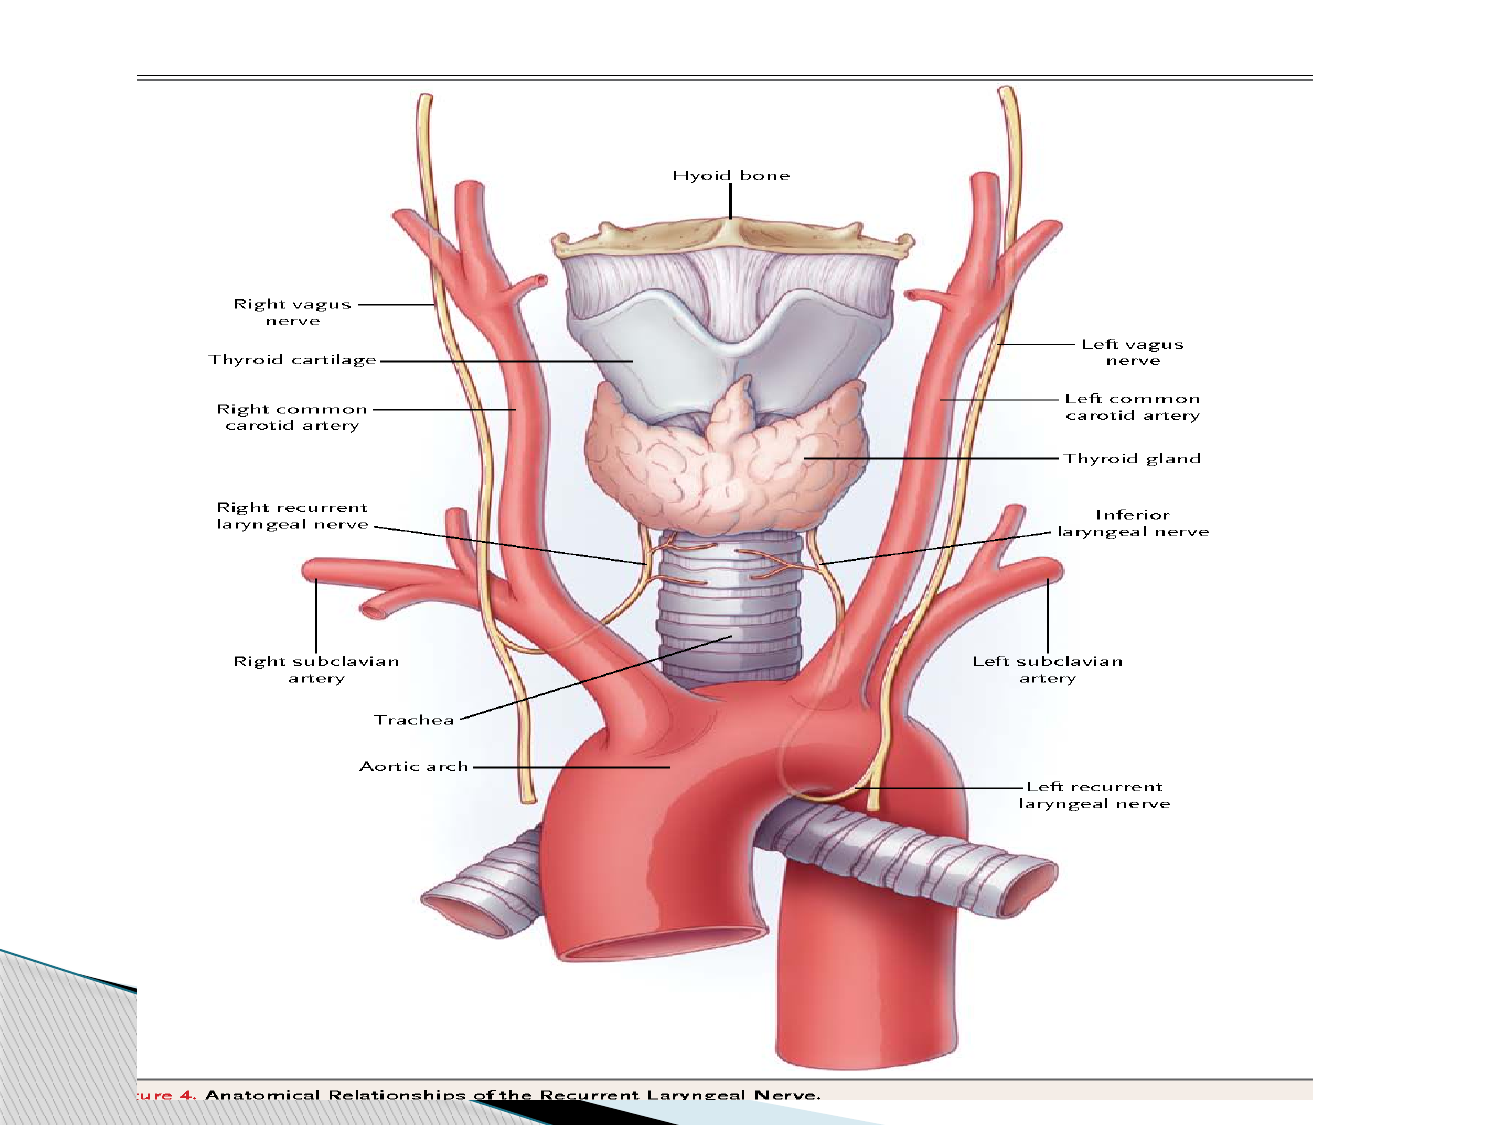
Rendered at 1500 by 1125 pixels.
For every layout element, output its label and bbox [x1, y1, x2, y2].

picture [137, 74, 1313, 1101]
